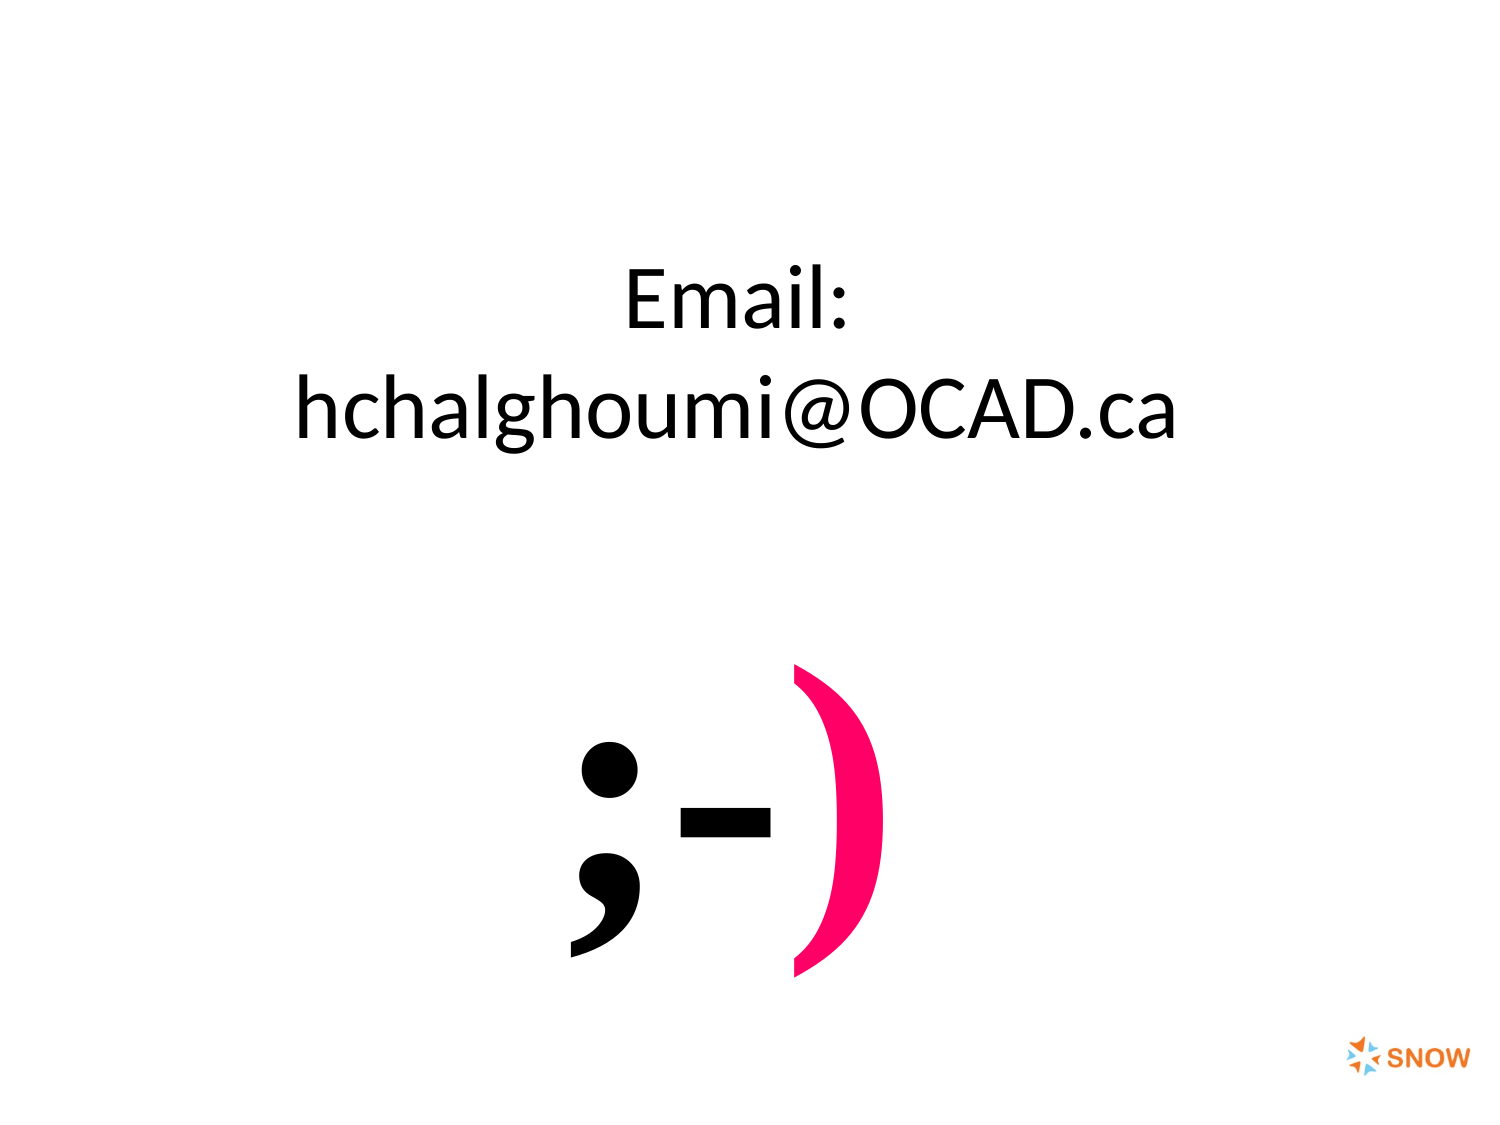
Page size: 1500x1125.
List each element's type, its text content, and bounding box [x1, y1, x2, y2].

title Email: hchalghoumi@OCAD.ca [0, 160, 1475, 534]
picture [1323, 1000, 1500, 1125]
text_box ;-) [230, 550, 1223, 981]
